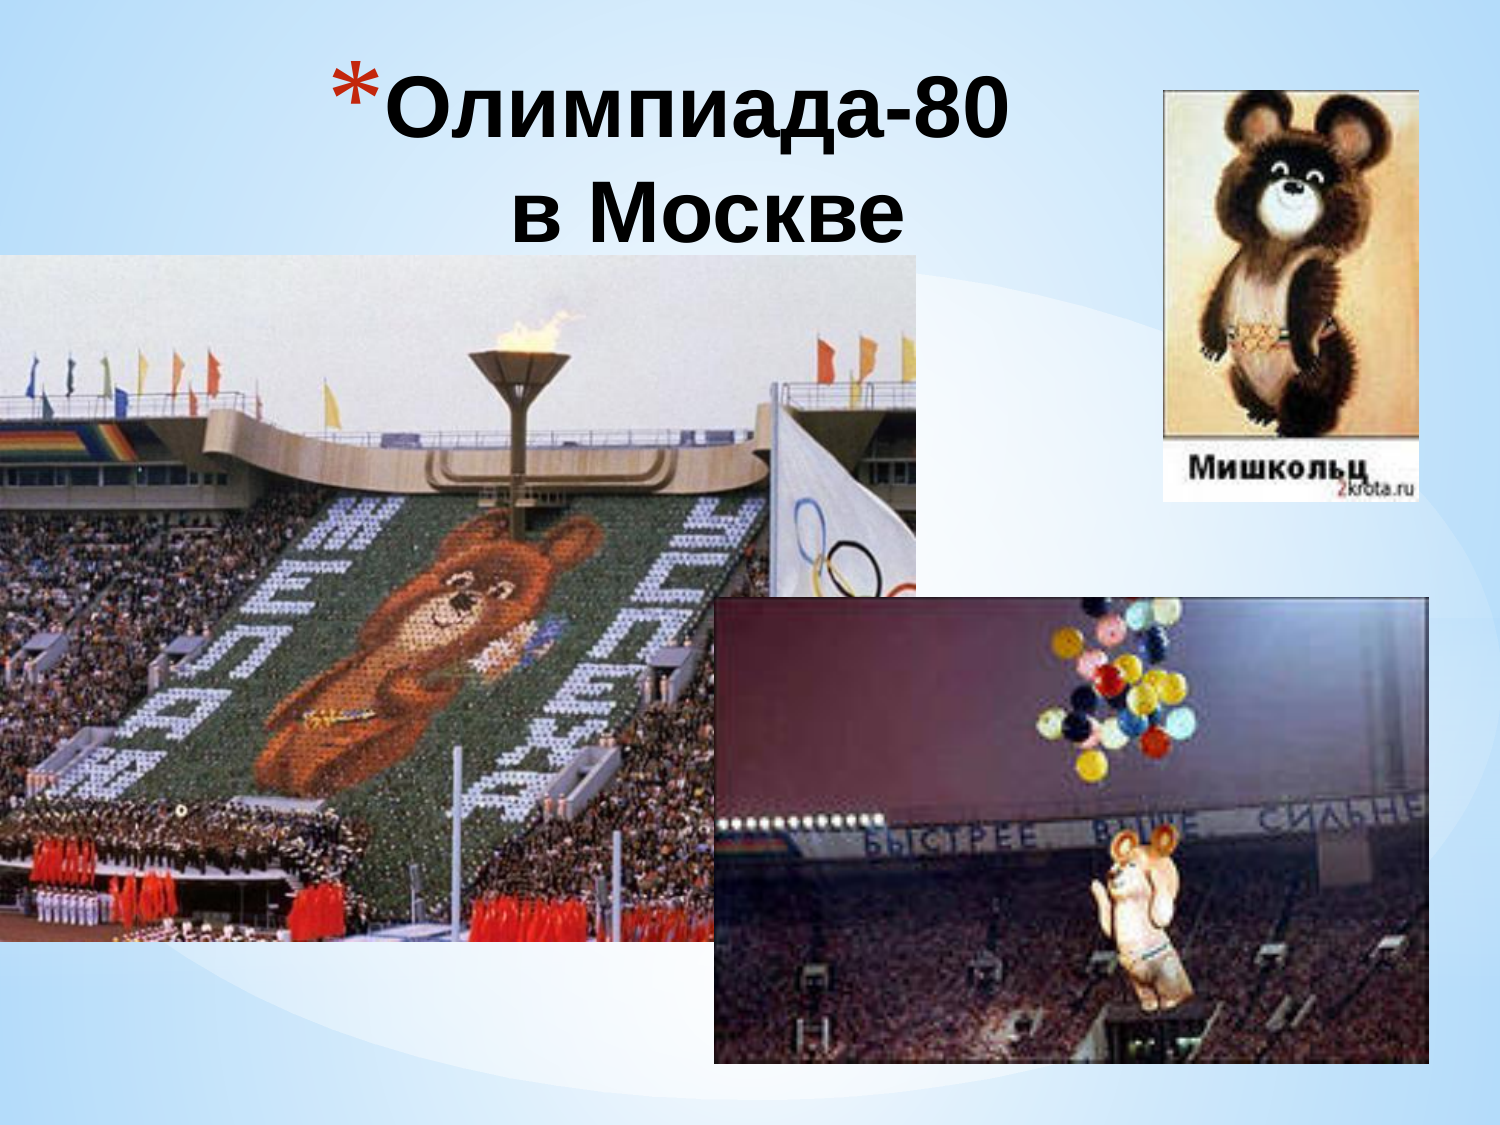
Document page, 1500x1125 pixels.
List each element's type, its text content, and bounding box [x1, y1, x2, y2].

picture [0, 255, 1429, 1064]
title Олимпиада-80 в Москве [135, 42, 1204, 231]
picture [1163, 89, 1419, 502]
